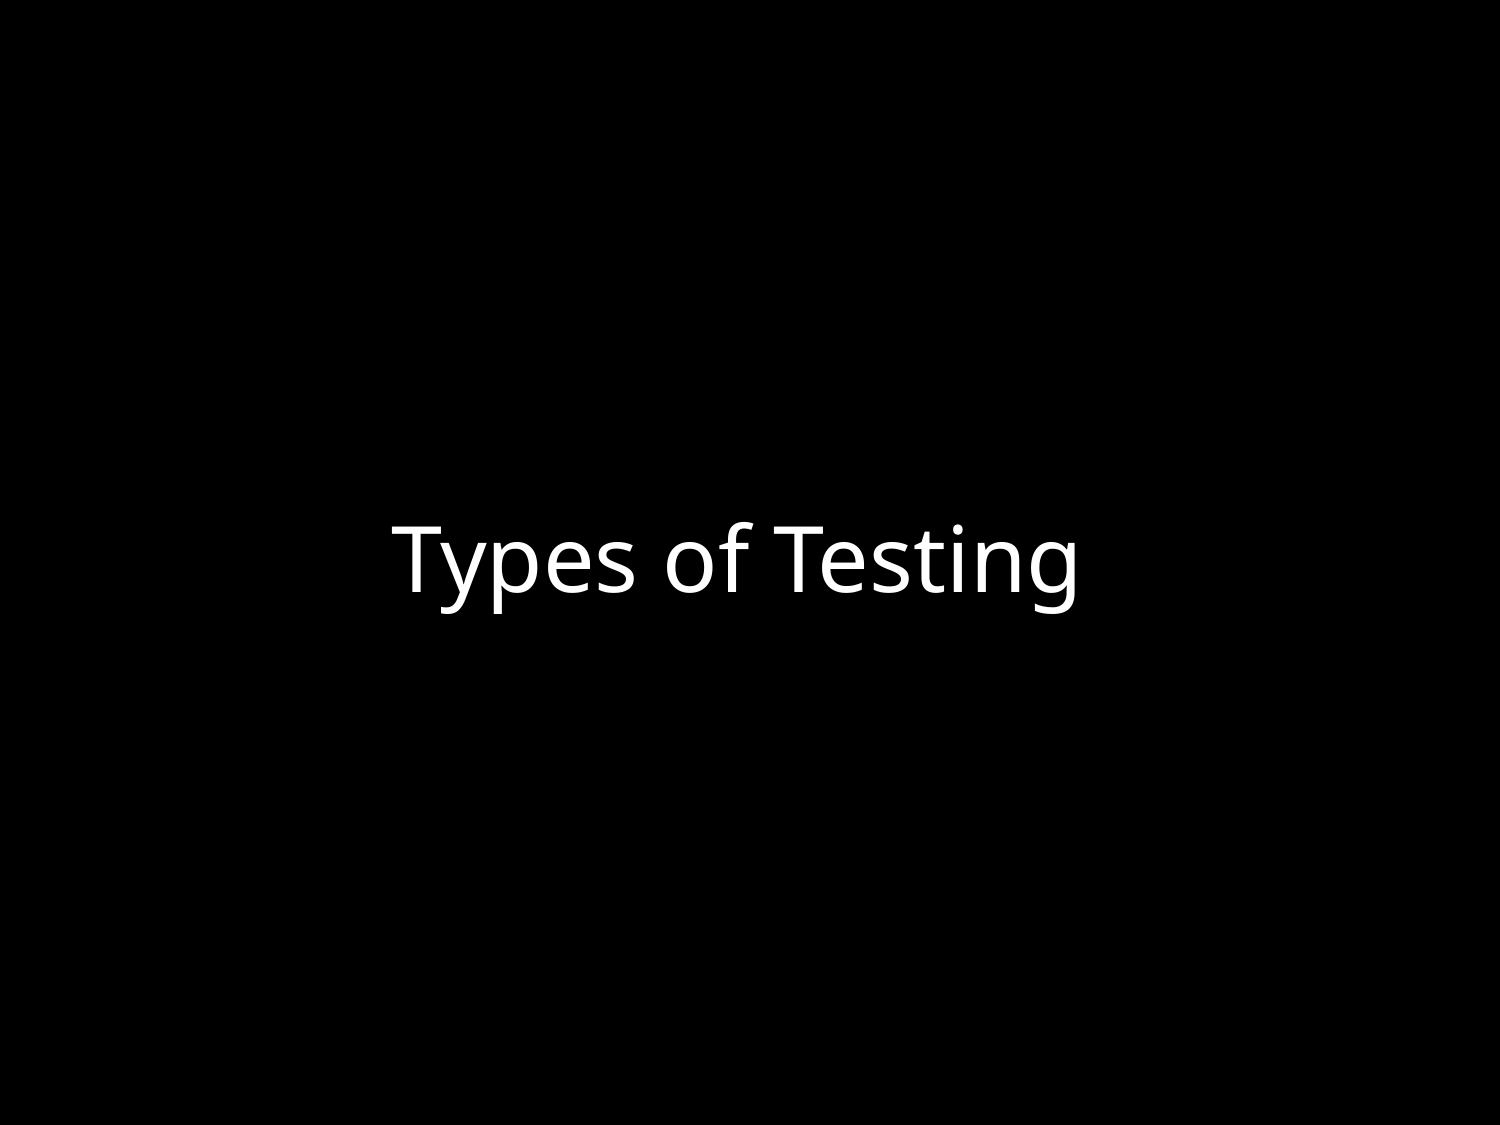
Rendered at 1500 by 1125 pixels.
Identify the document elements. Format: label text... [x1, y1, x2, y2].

title Types of Testing [62, 462, 1413, 650]
